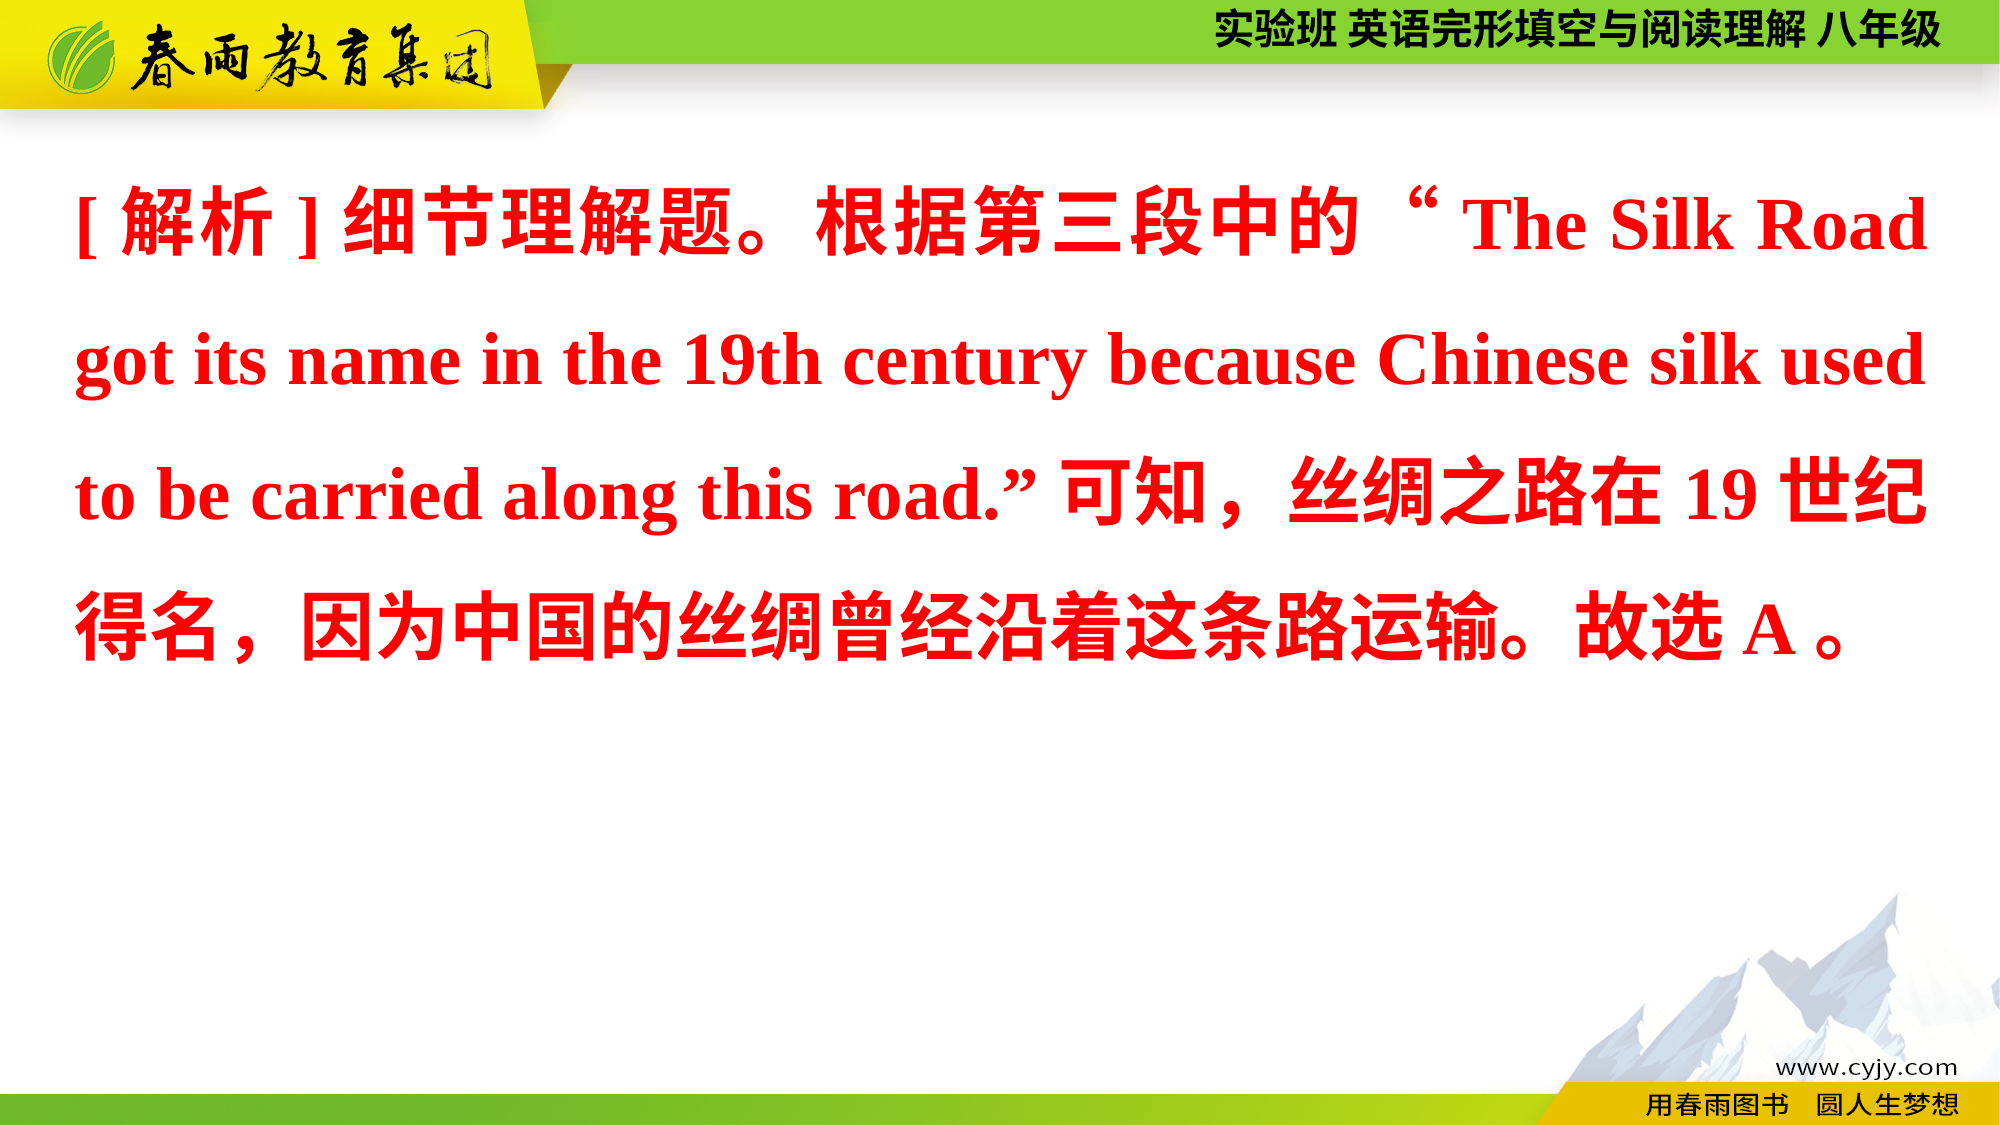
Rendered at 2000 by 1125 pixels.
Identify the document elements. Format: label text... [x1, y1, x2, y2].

list [解析]细节理解题。根据第三段中的“The Silk Road got its name in the 19th century because Chinese silk used to be carried along this road.”可知，丝绸之路在19世纪得名，因为中国的丝绸曾经沿着这条路运输。故选A。 [59, 122, 1944, 666]
picture [0, 0, 2000, 1125]
